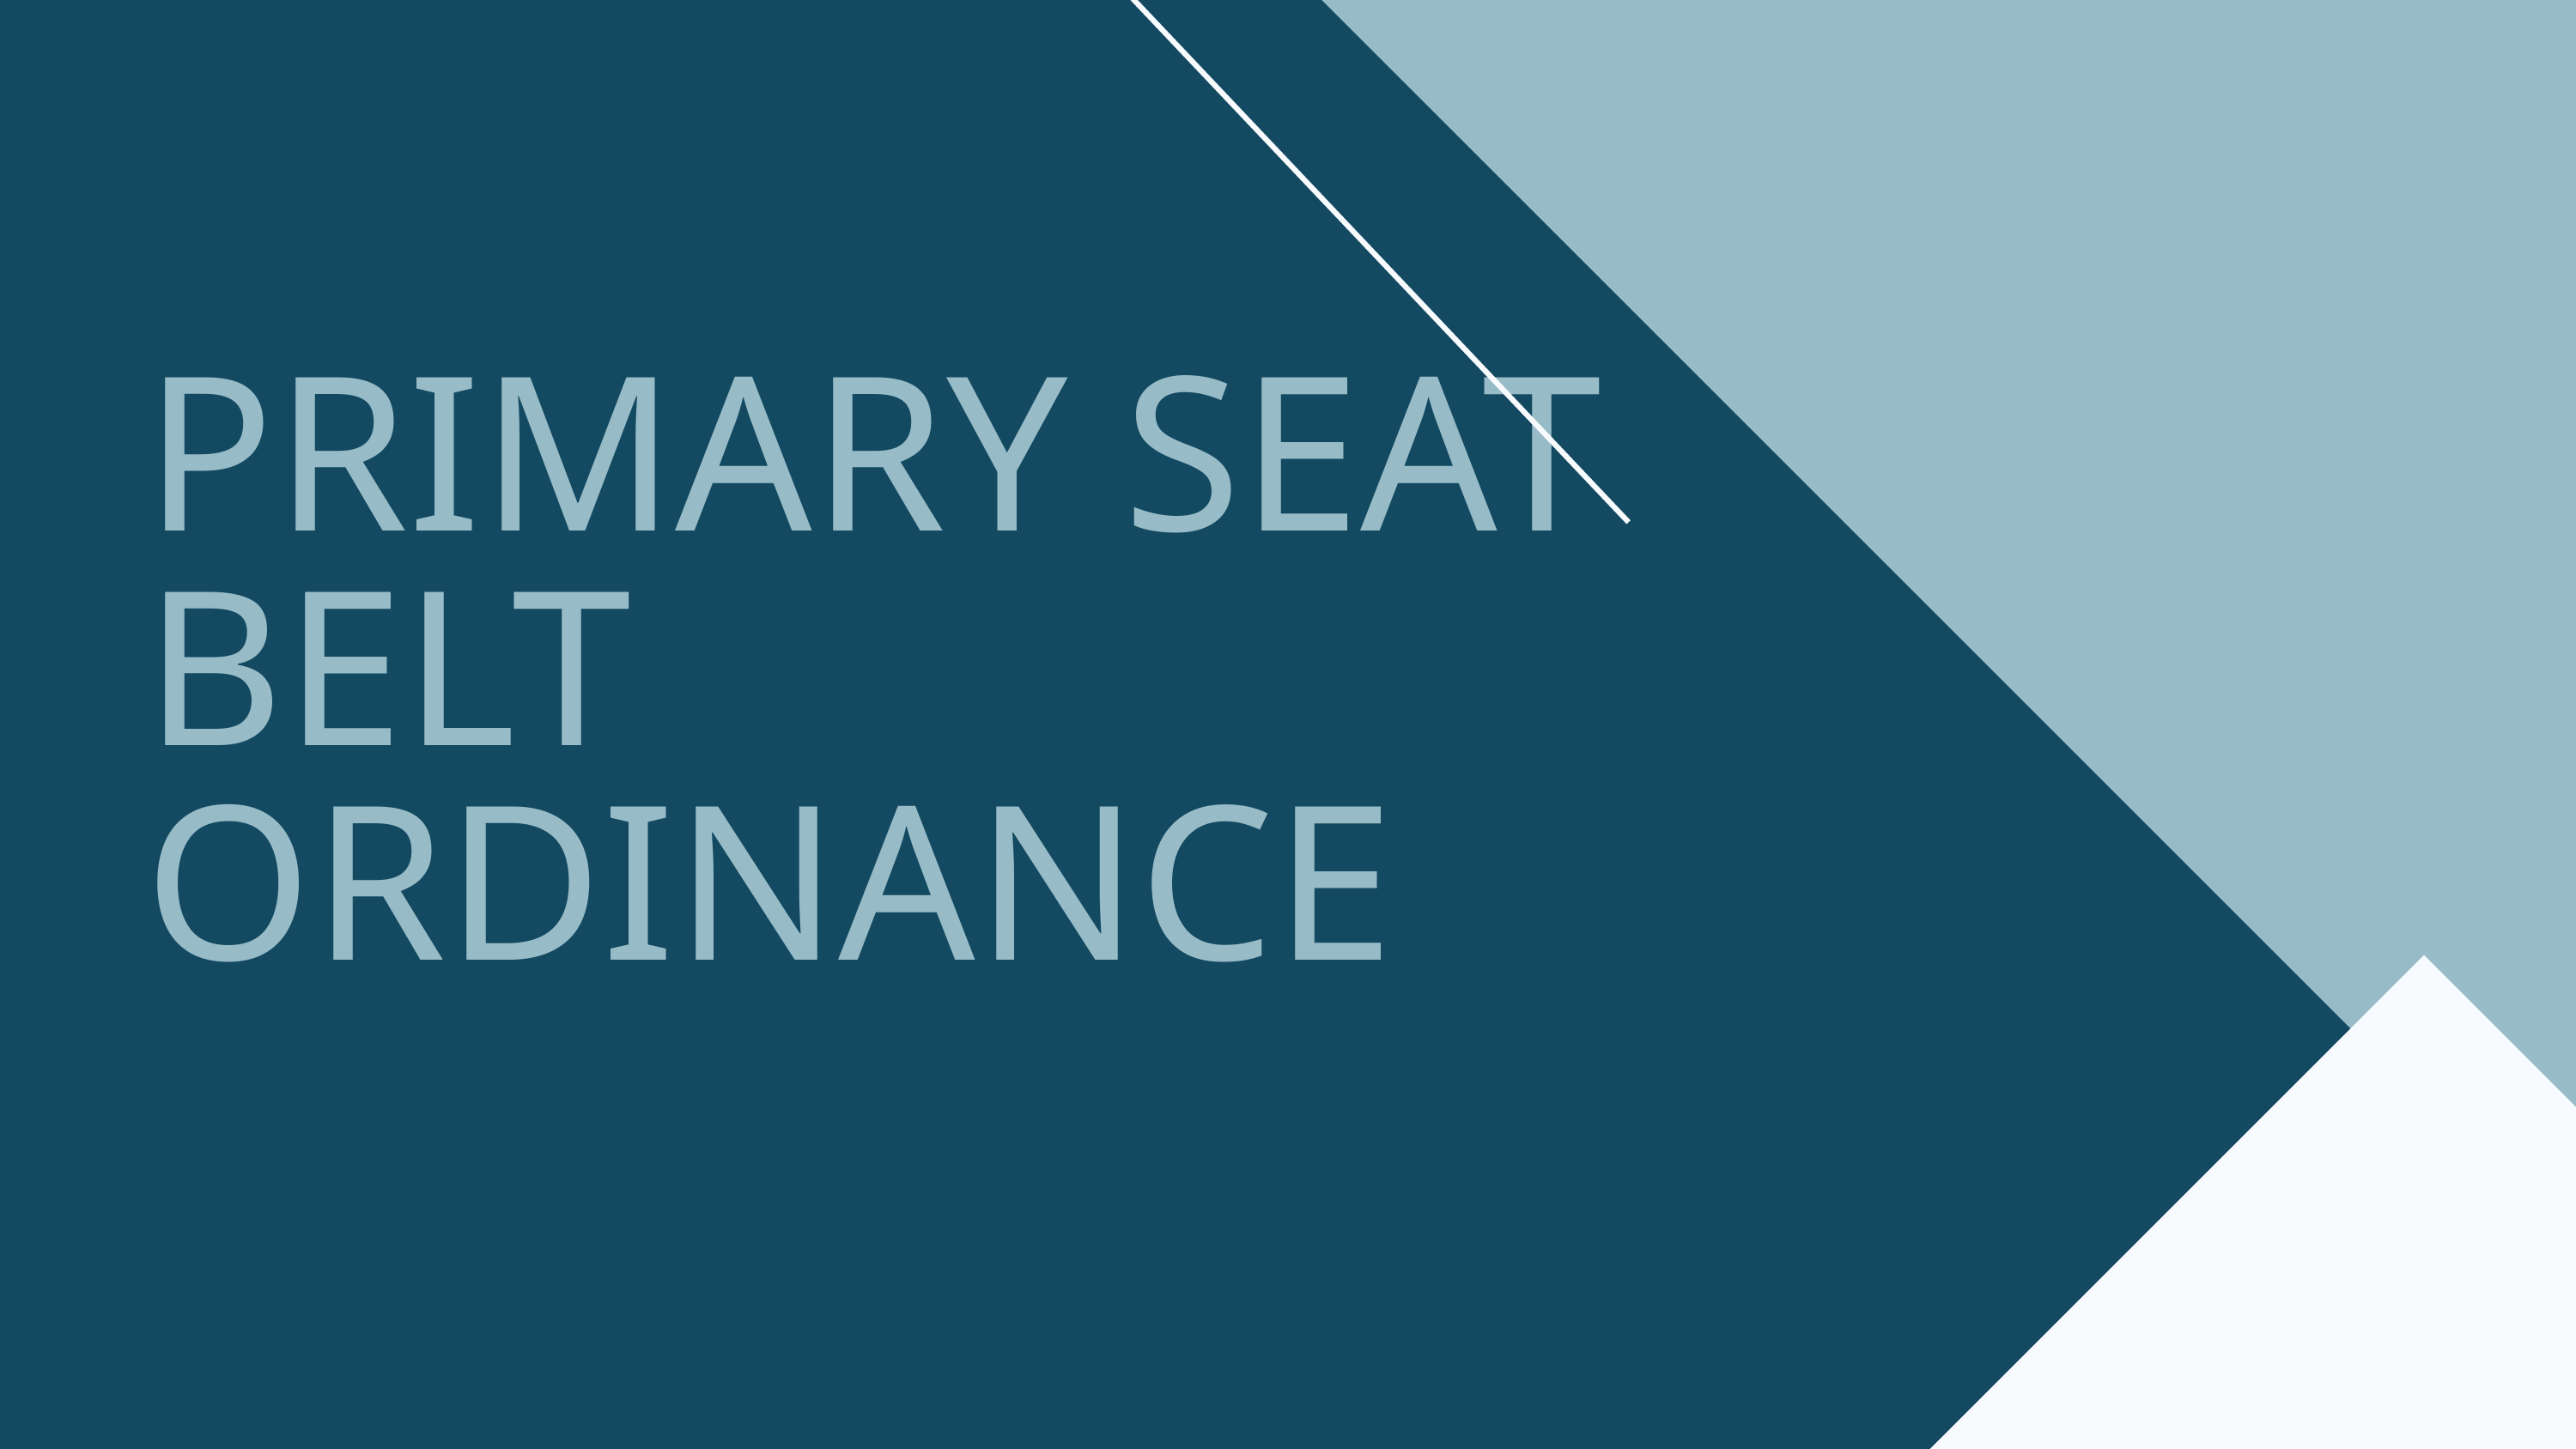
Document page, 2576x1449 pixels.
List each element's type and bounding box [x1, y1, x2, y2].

text_box [144, 335, 1776, 1113]
text_box [1929, 955, 2576, 1449]
text_box [0, 0, 2350, 1449]
